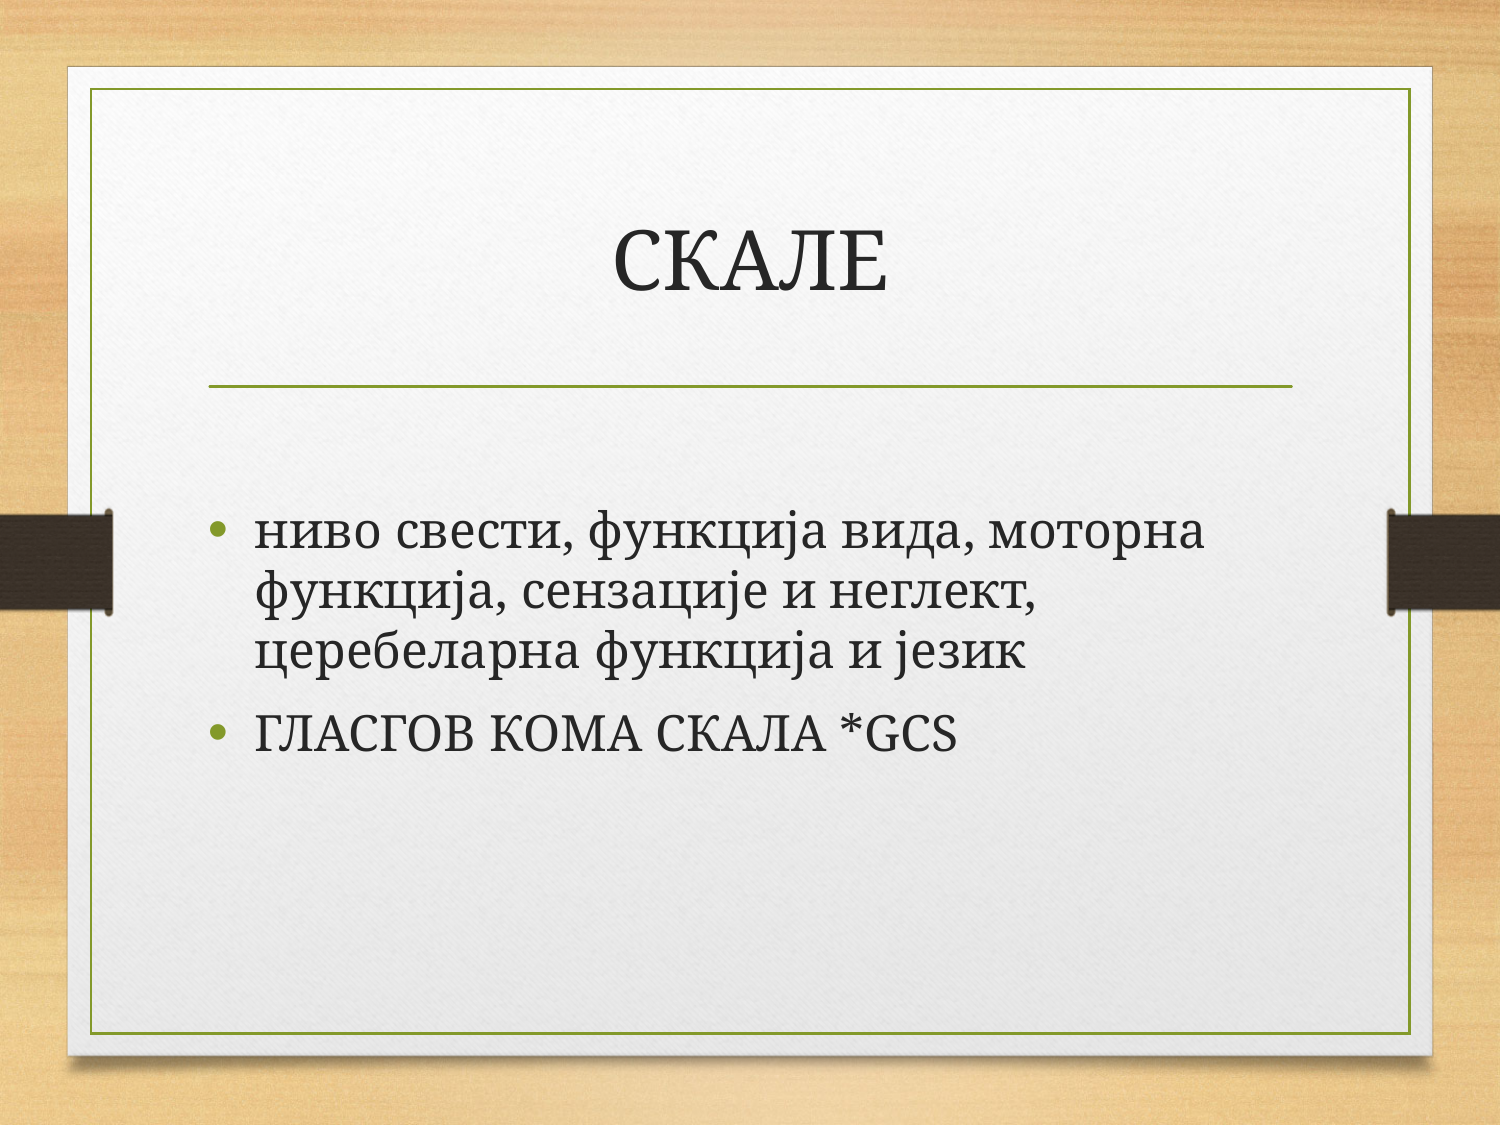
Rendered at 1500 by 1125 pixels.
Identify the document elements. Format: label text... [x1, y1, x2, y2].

title СКАЛЕ [192, 150, 1309, 364]
list ниво свести, функција вида, моторна функција, сензације и неглект, церебеларна функција и језик ГЛАСГОВ КОМА СКАЛА *GCS [192, 408, 1309, 974]
picture [0, 0, 1500, 1125]
